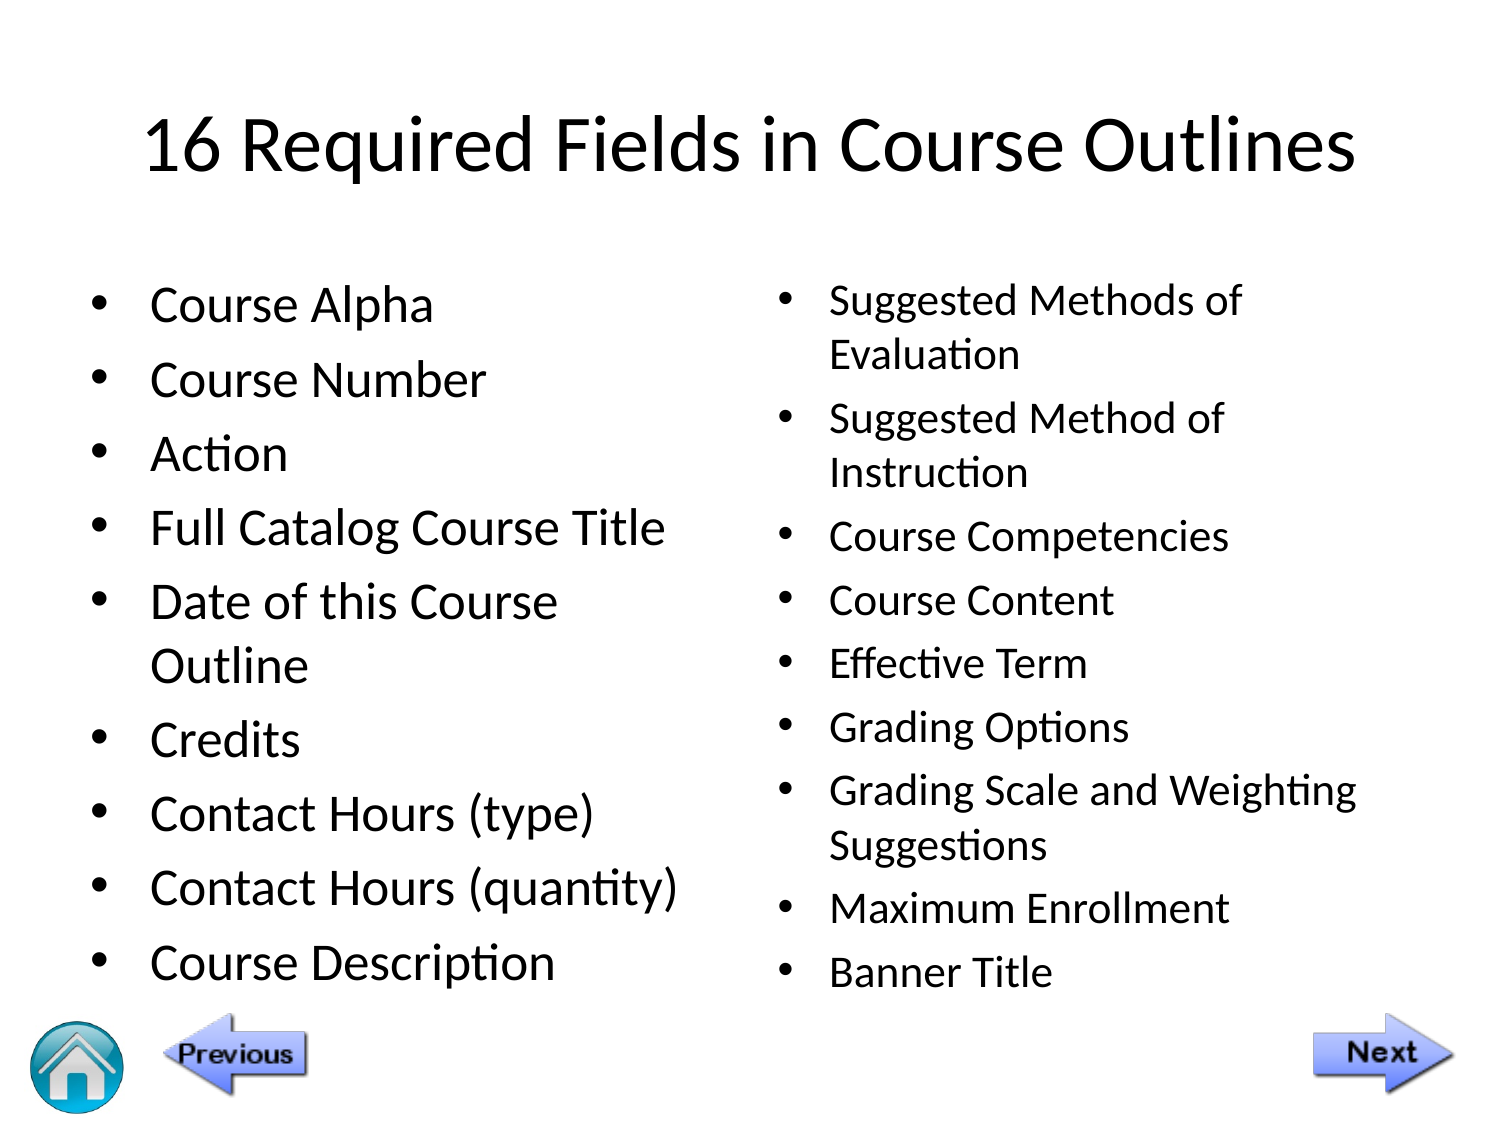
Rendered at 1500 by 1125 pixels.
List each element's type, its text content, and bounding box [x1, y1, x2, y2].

picture [1312, 1012, 1460, 1100]
list Course Alpha Course Number Action Full Catalog Course Title Date of this Course Outline Credits Contact Hours (type) Contact Hours (quantity) Course Description [75, 262, 738, 1005]
picture [24, 1014, 129, 1118]
list Suggested Methods of Evaluation Suggested Method of Instruction Course Competencies Course Content Effective Term Grading Options Grading Scale and Weighting Suggestions Maximum Enrollment Banner Title [762, 262, 1425, 1005]
picture [162, 1012, 313, 1102]
title 16 Required Fields in Course Outlines [75, 45, 1425, 233]
